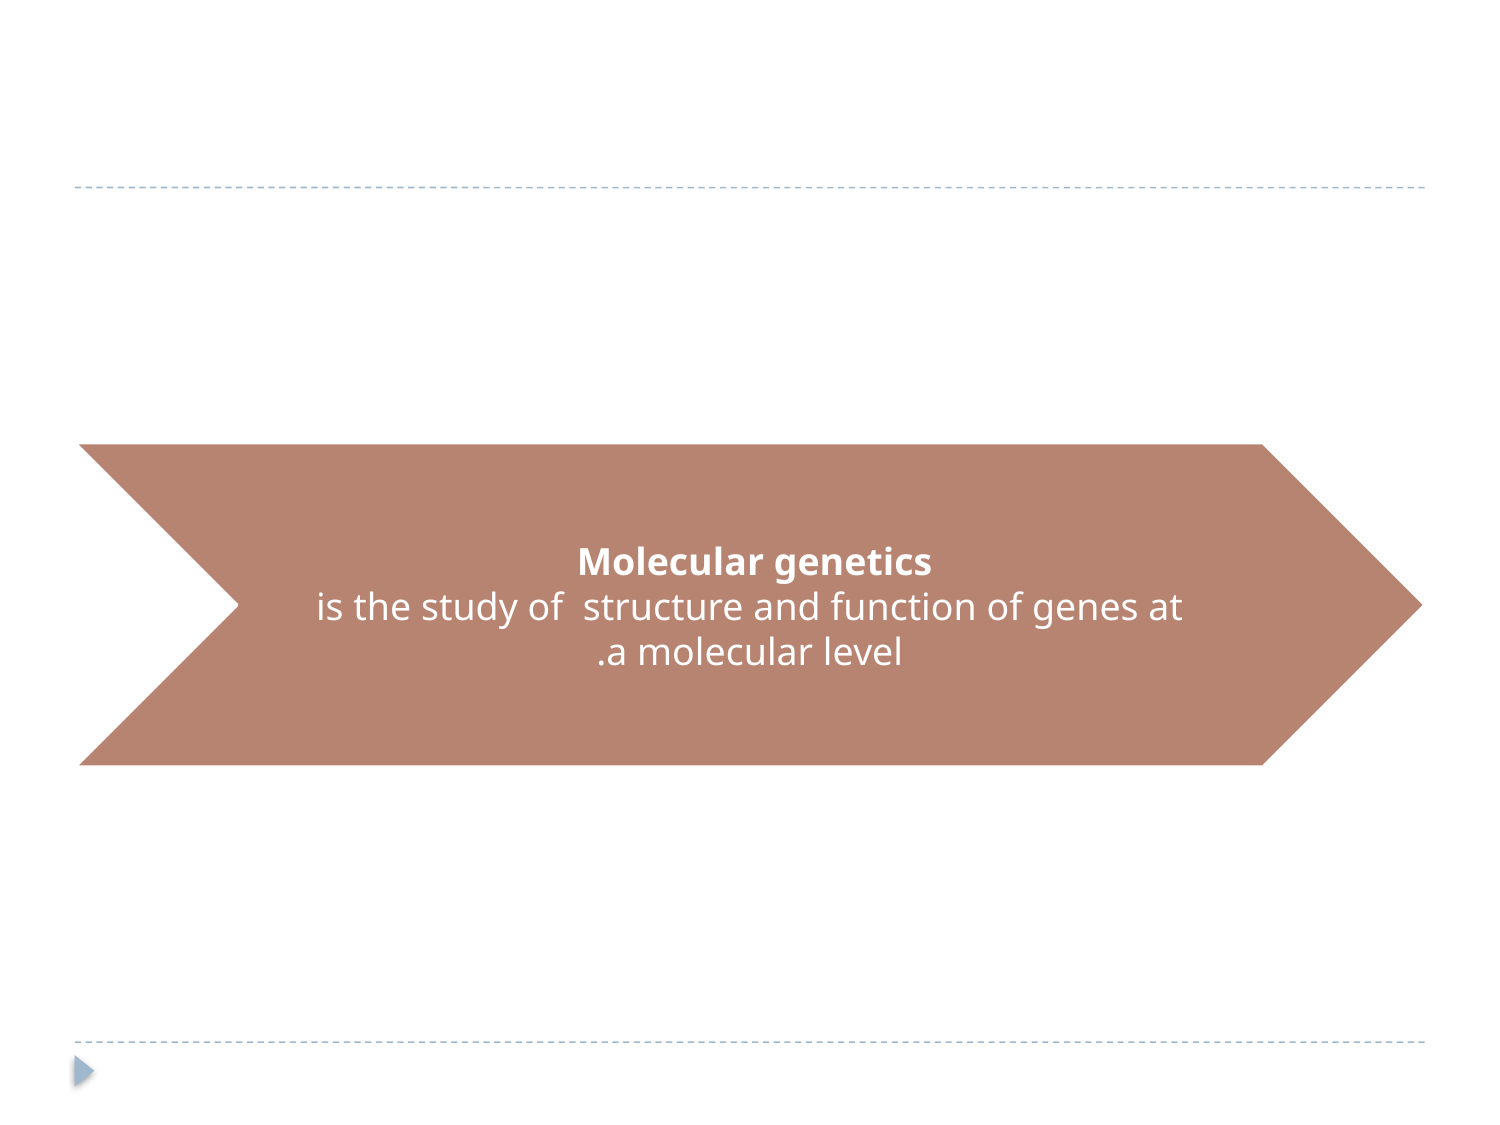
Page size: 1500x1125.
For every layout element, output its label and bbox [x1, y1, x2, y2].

list [74, 199, 1426, 1011]
